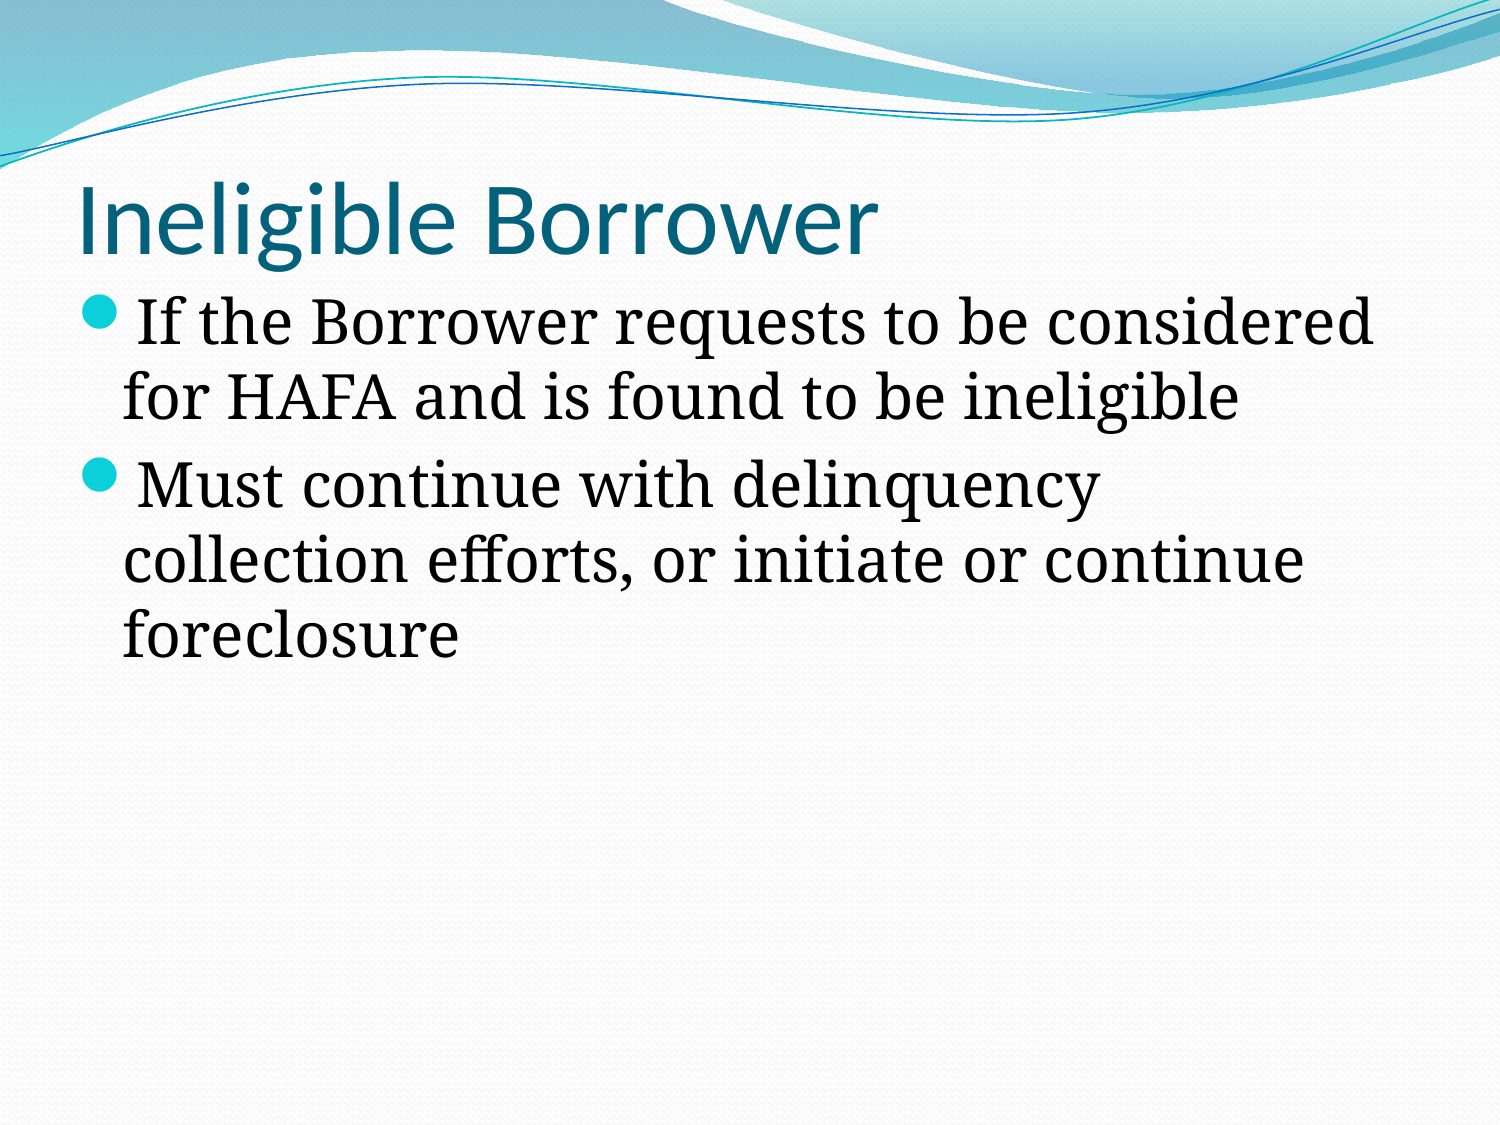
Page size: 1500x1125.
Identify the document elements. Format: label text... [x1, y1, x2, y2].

list If the Borrower requests to be considered for HAFA and is found to be ineligible Must continue with delinquency collection efforts, or initiate or continue foreclosure [62, 275, 1413, 1100]
title Ineligible Borrower [75, 87, 1425, 275]
